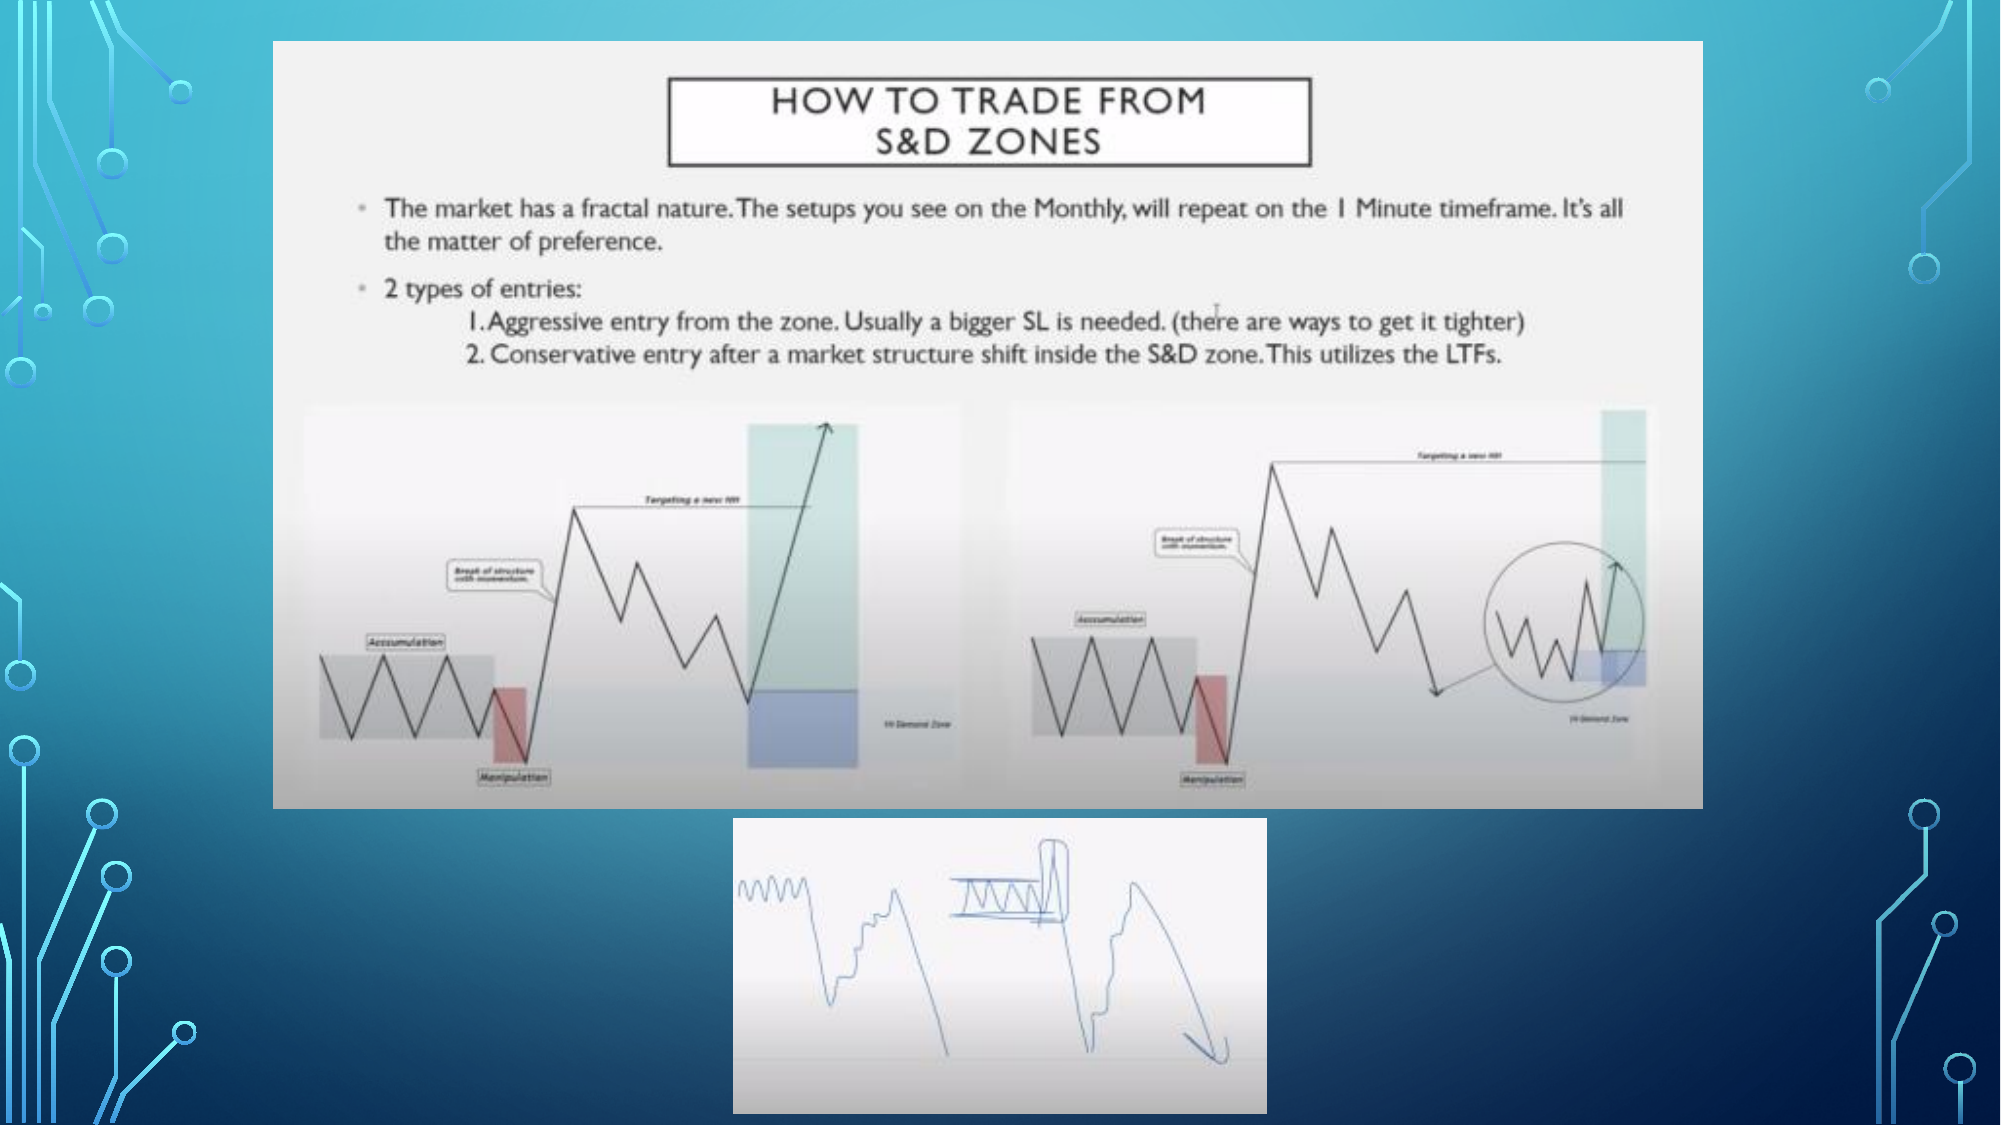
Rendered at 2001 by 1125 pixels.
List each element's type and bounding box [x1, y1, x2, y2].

list [273, 41, 1703, 809]
picture [733, 818, 1267, 1115]
